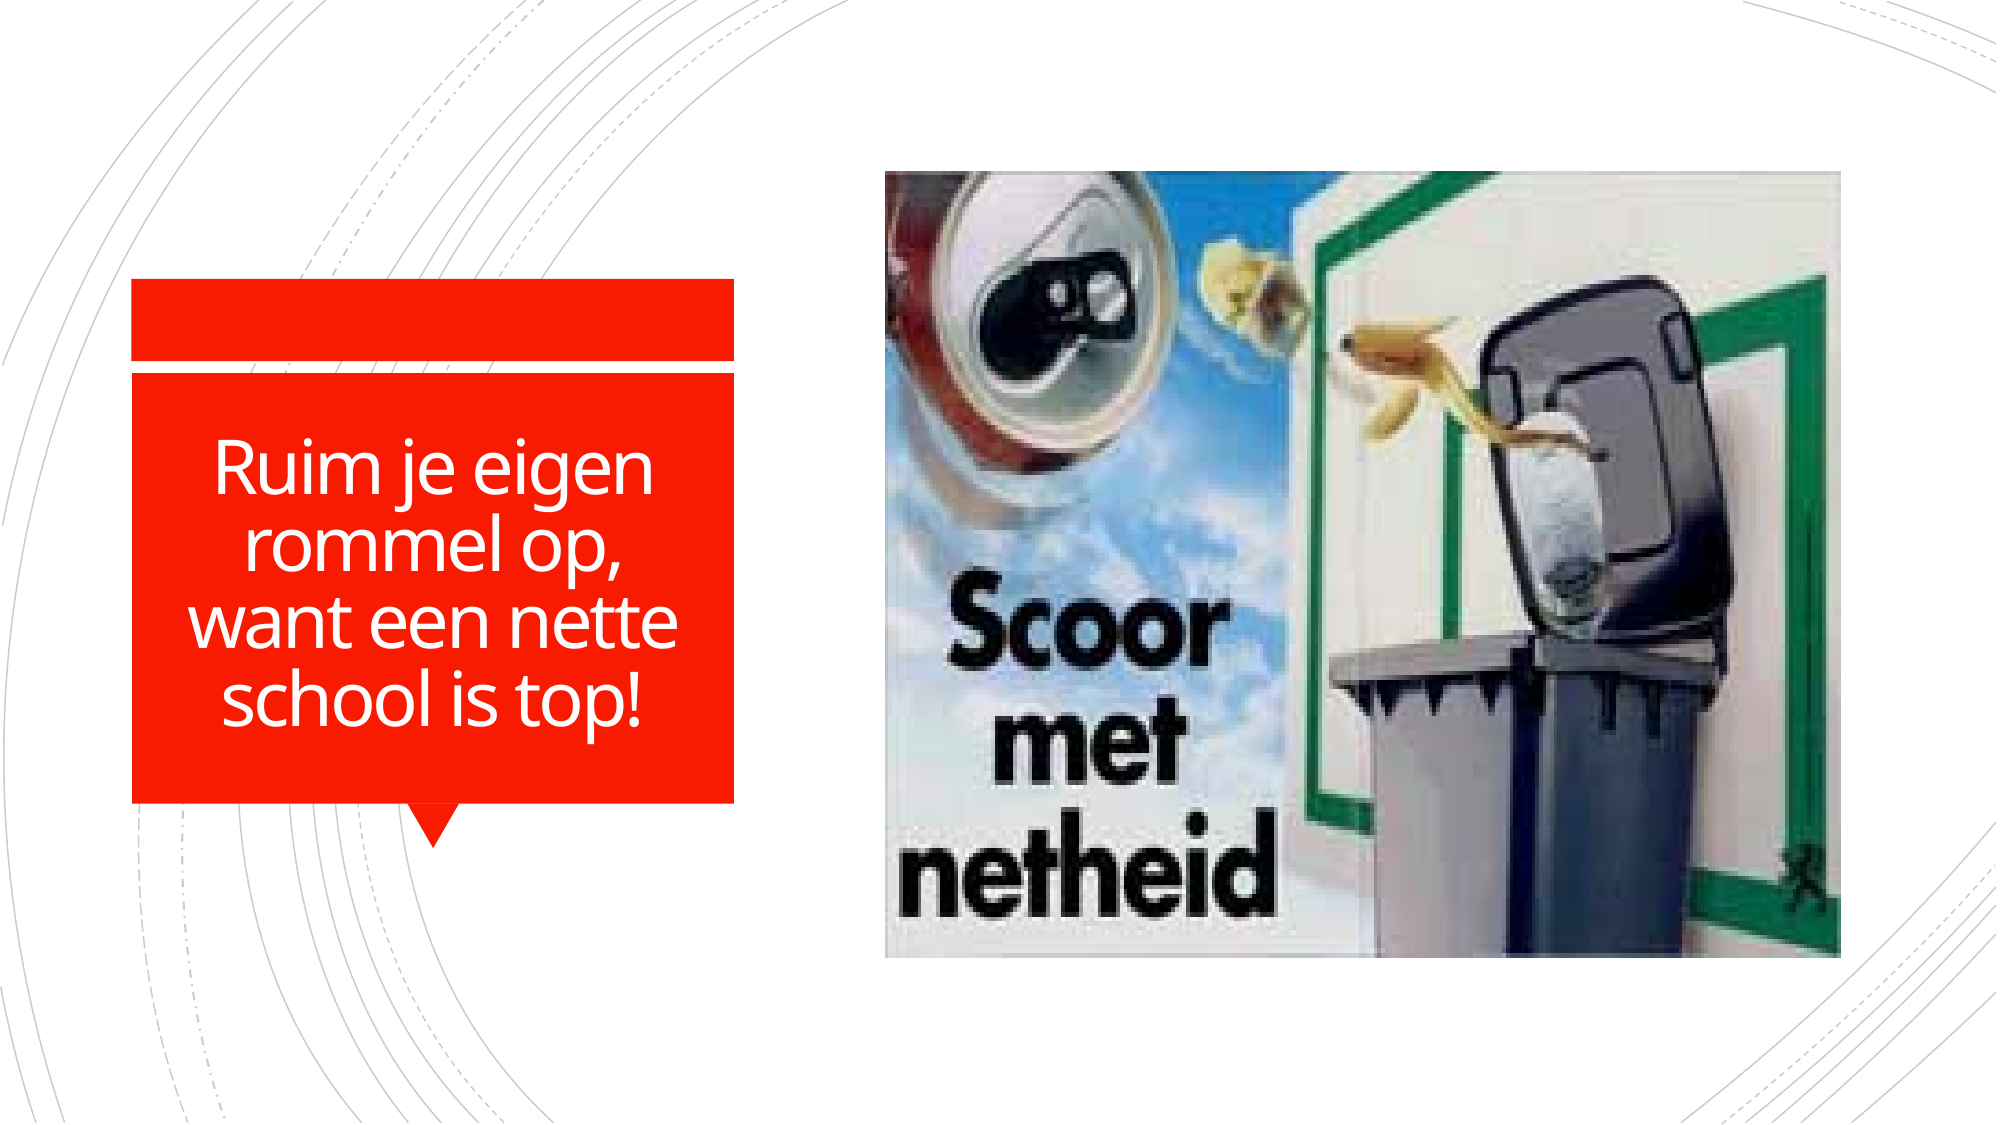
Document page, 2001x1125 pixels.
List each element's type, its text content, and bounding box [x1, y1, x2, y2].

title Ruim je eigen rommel op, want een nette school is top! [145, 385, 720, 789]
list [884, 171, 1841, 959]
